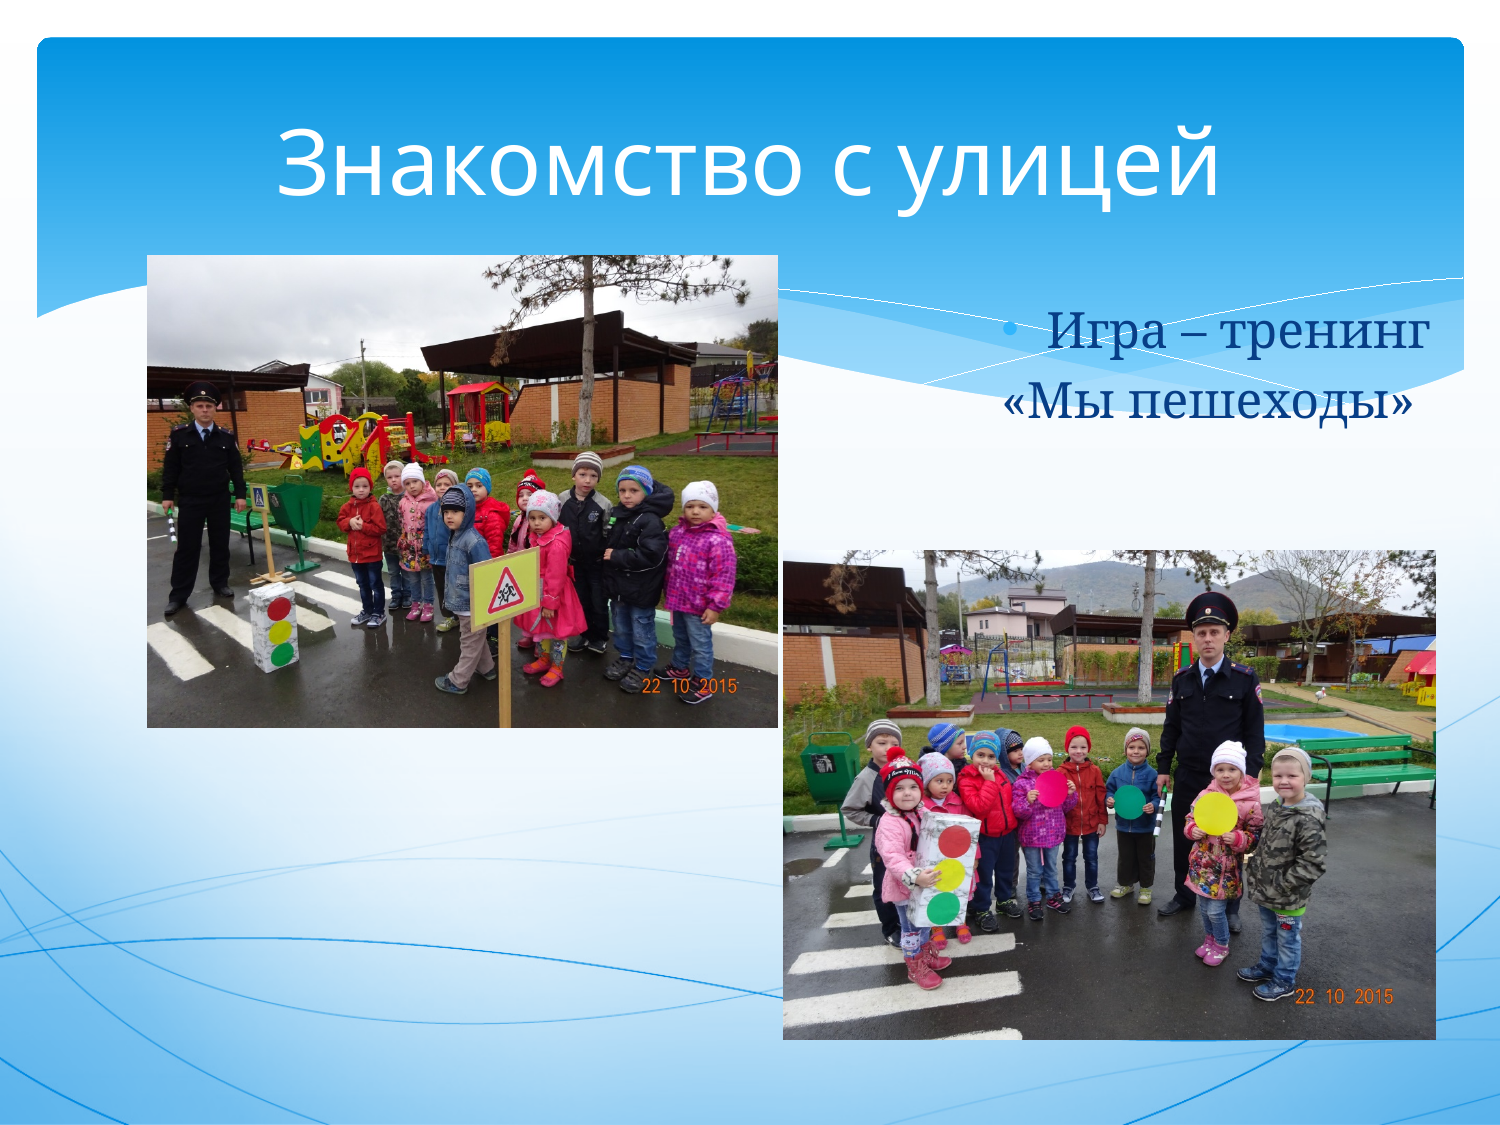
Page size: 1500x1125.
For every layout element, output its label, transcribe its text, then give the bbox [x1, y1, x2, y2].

list Игра – тренинг «Мы пешеходы» [986, 290, 1447, 527]
picture [147, 255, 778, 729]
picture [782, 550, 1436, 1040]
title Знакомство с улицей [75, 55, 1425, 261]
